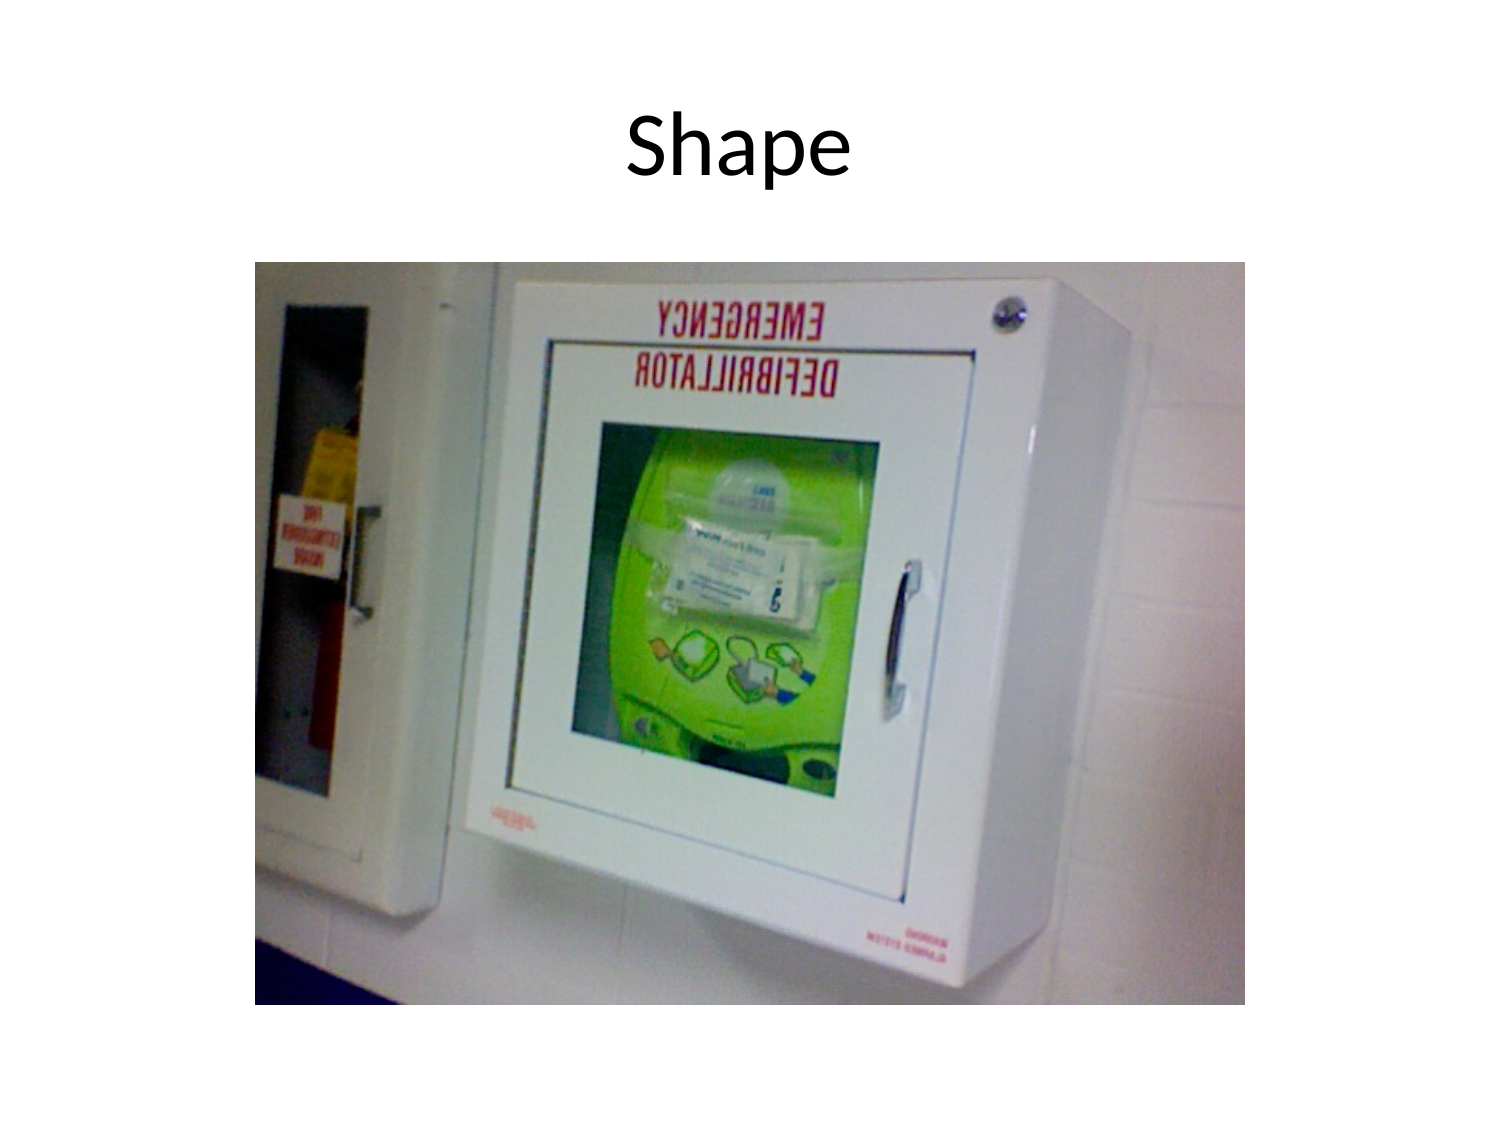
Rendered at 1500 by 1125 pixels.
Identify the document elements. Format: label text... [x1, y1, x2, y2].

title Shape [75, 45, 1425, 233]
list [74, 262, 1426, 1006]
